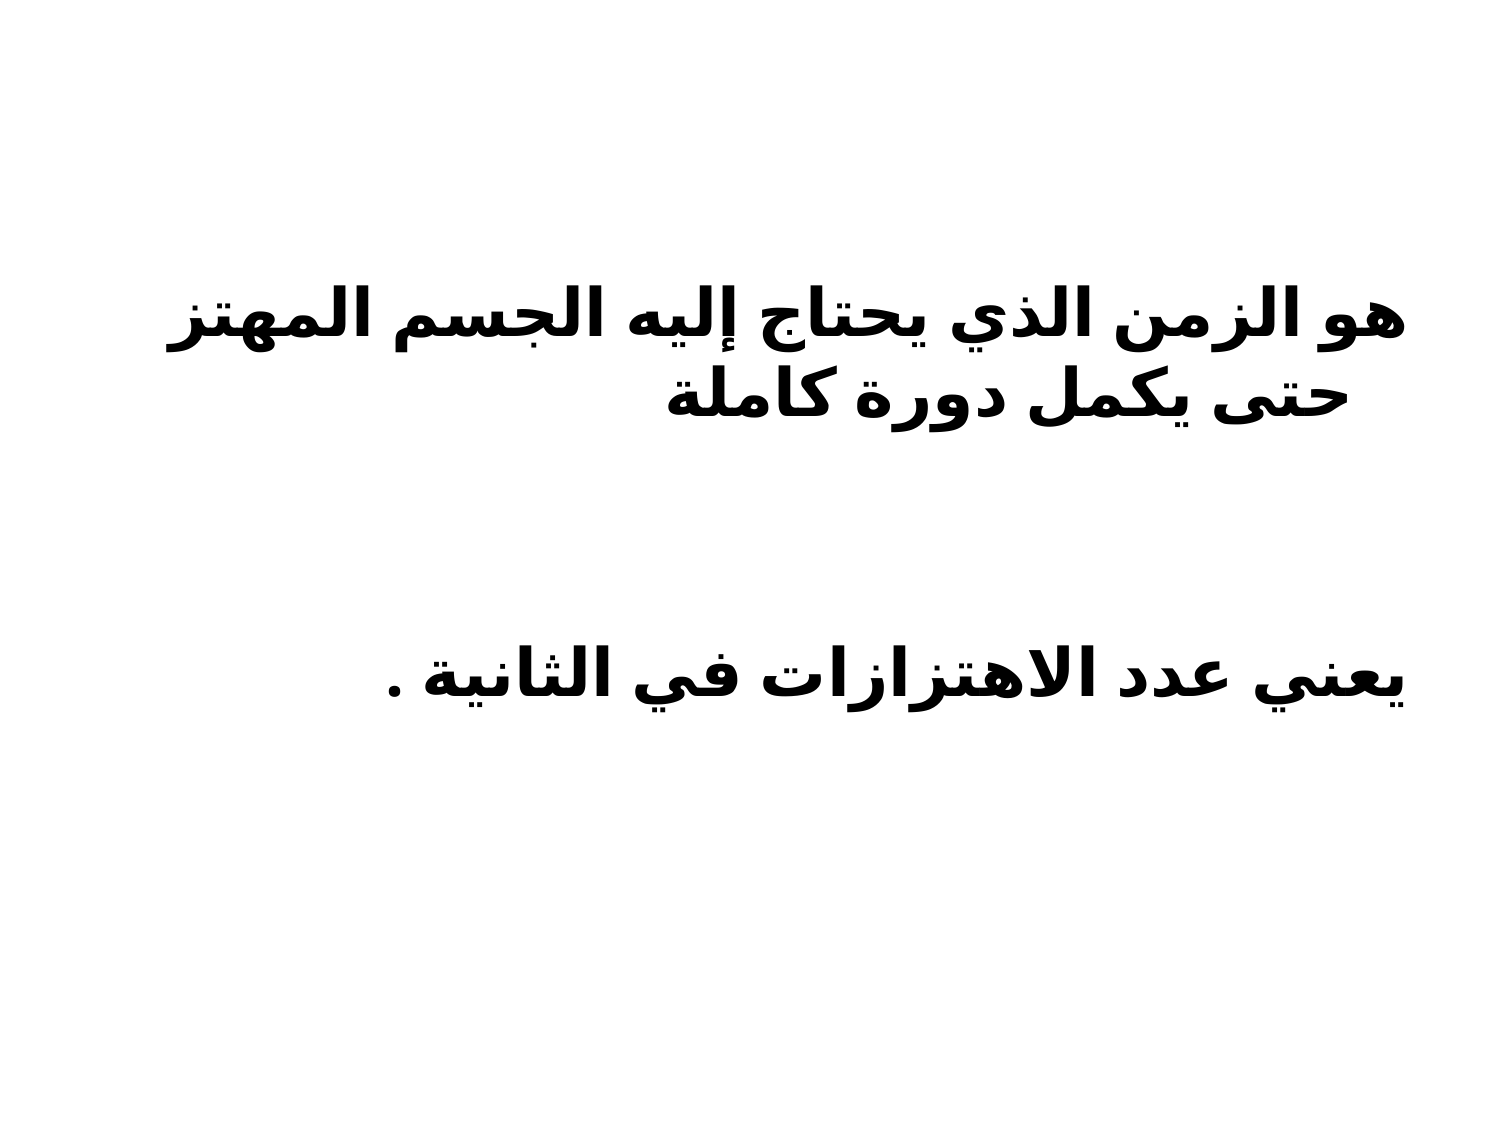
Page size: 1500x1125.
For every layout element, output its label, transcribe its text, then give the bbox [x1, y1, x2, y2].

list هو الزمن الذي يحتاج إليه الجسم المهتز حتى يكمل دورة كاملة يعني عدد الاهتزازات في الثانية . [41, 262, 1425, 1005]
